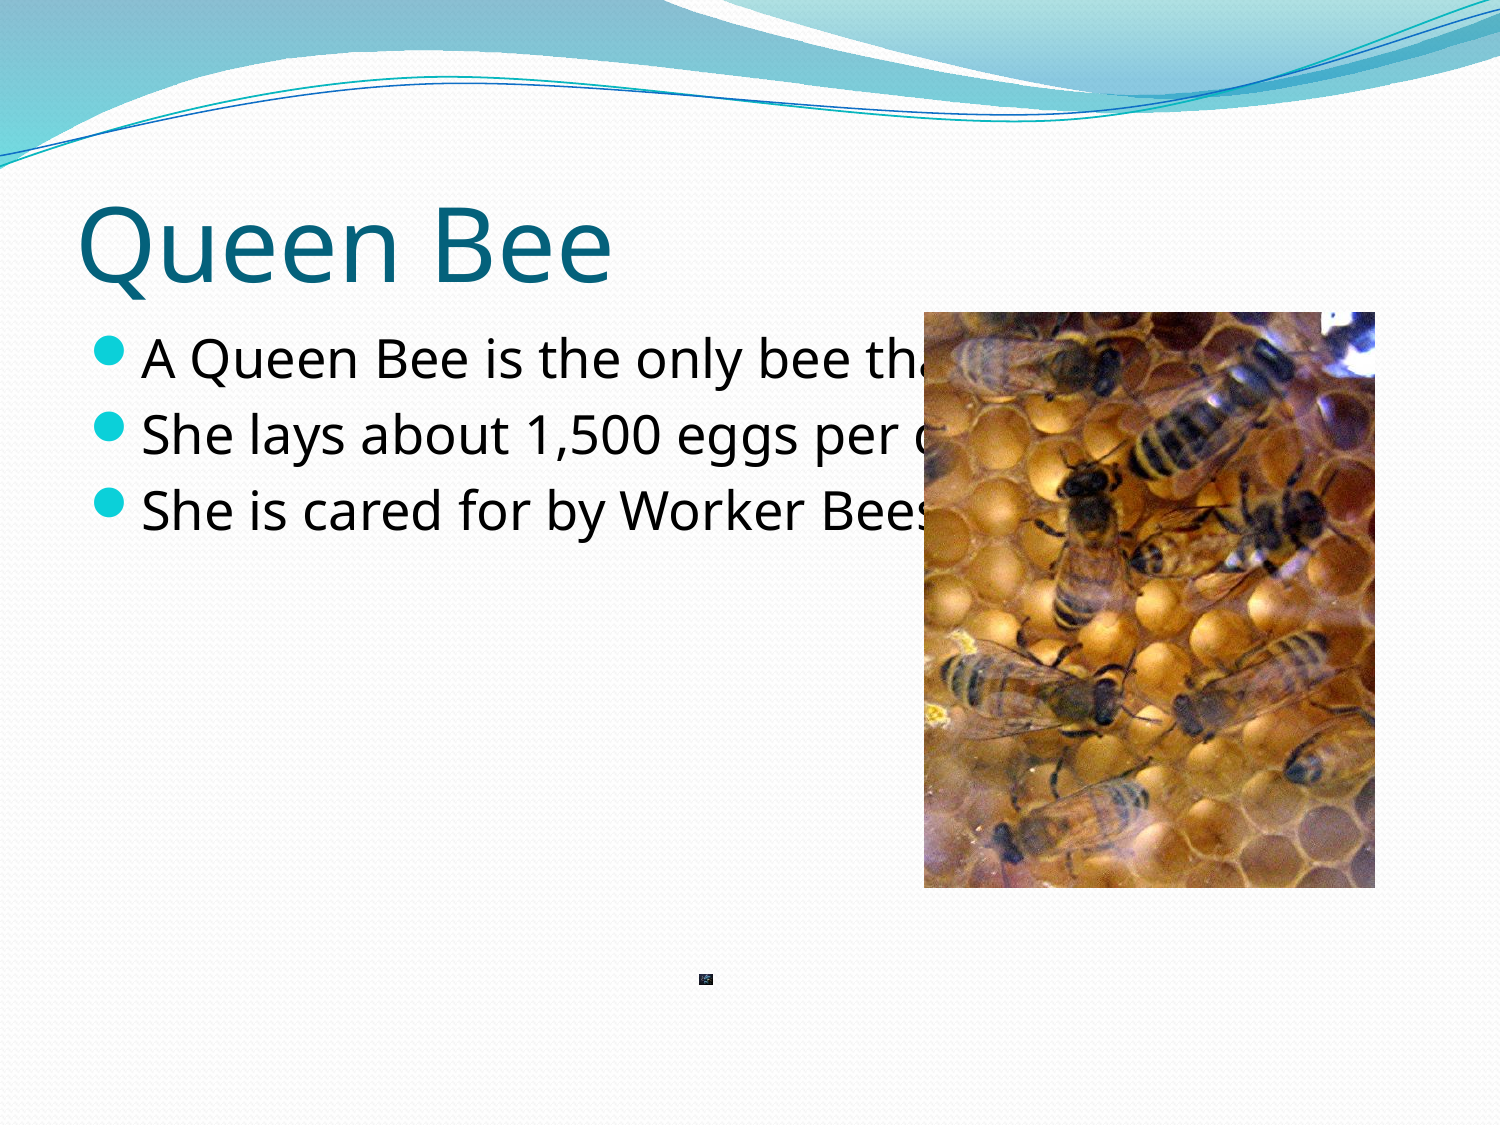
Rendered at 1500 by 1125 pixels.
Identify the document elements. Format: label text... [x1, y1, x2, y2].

list A Queen Bee is the only bee that lays eggs She lays about 1,500 eggs per day She is cared for by Worker Bees [75, 317, 1425, 1038]
picture [699, 974, 713, 985]
picture [924, 312, 1376, 888]
title Queen Bee [75, 115, 1425, 303]
